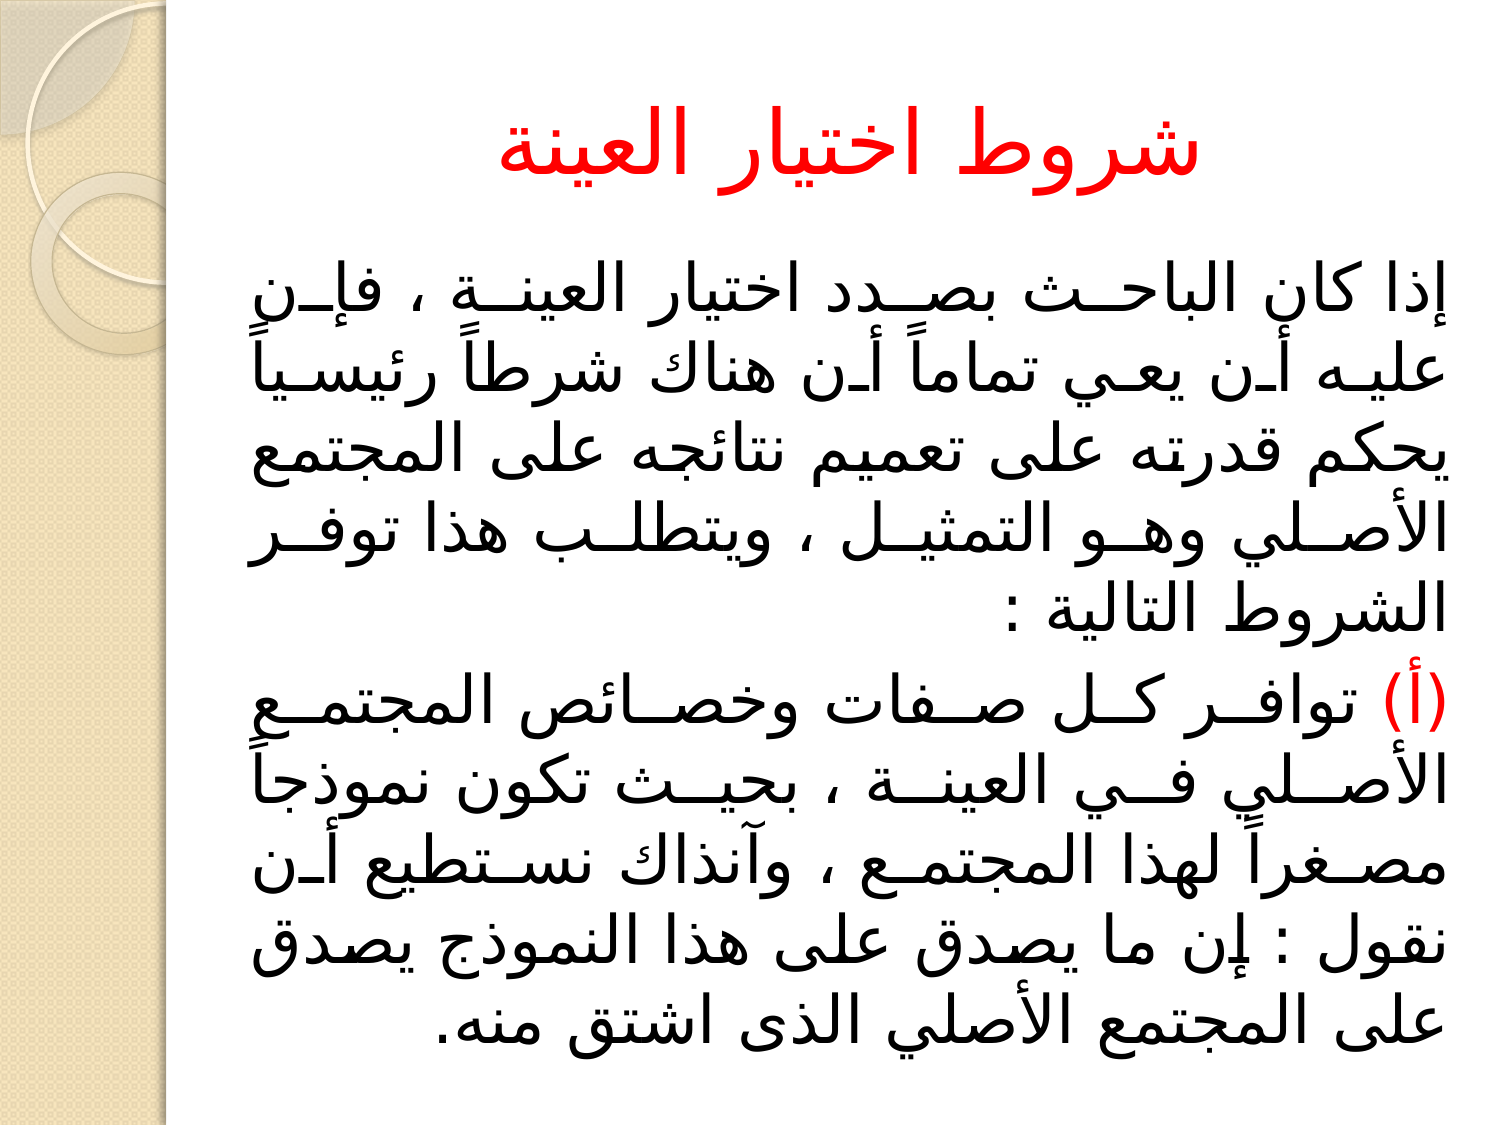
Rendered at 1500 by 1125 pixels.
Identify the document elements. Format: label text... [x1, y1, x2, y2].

list إذا كان الباحث بصدد اختيار العينة ، فإن عليه أن يعي تماماً أن هناك شرطاً رئيسياً يحكم قدرته على تعميم نتائجه على المجتمع الأصلي وهو التمثيل ، ويتطلب هذا توفر الشروط التالية : (أ) توافر كل صفات وخصائص المجتمع الأصلي في العينة ، بحيث تكون نموذجاً مصغراً لهذا المجتمع ، وآنذاك نستطيع أن نقول : إن ما يصدق على هذا النموذج يصدق على المجتمع الأصلي الذى اشتق منه. [235, 237, 1466, 1025]
title شروط اختيار العينة [235, 45, 1466, 233]
